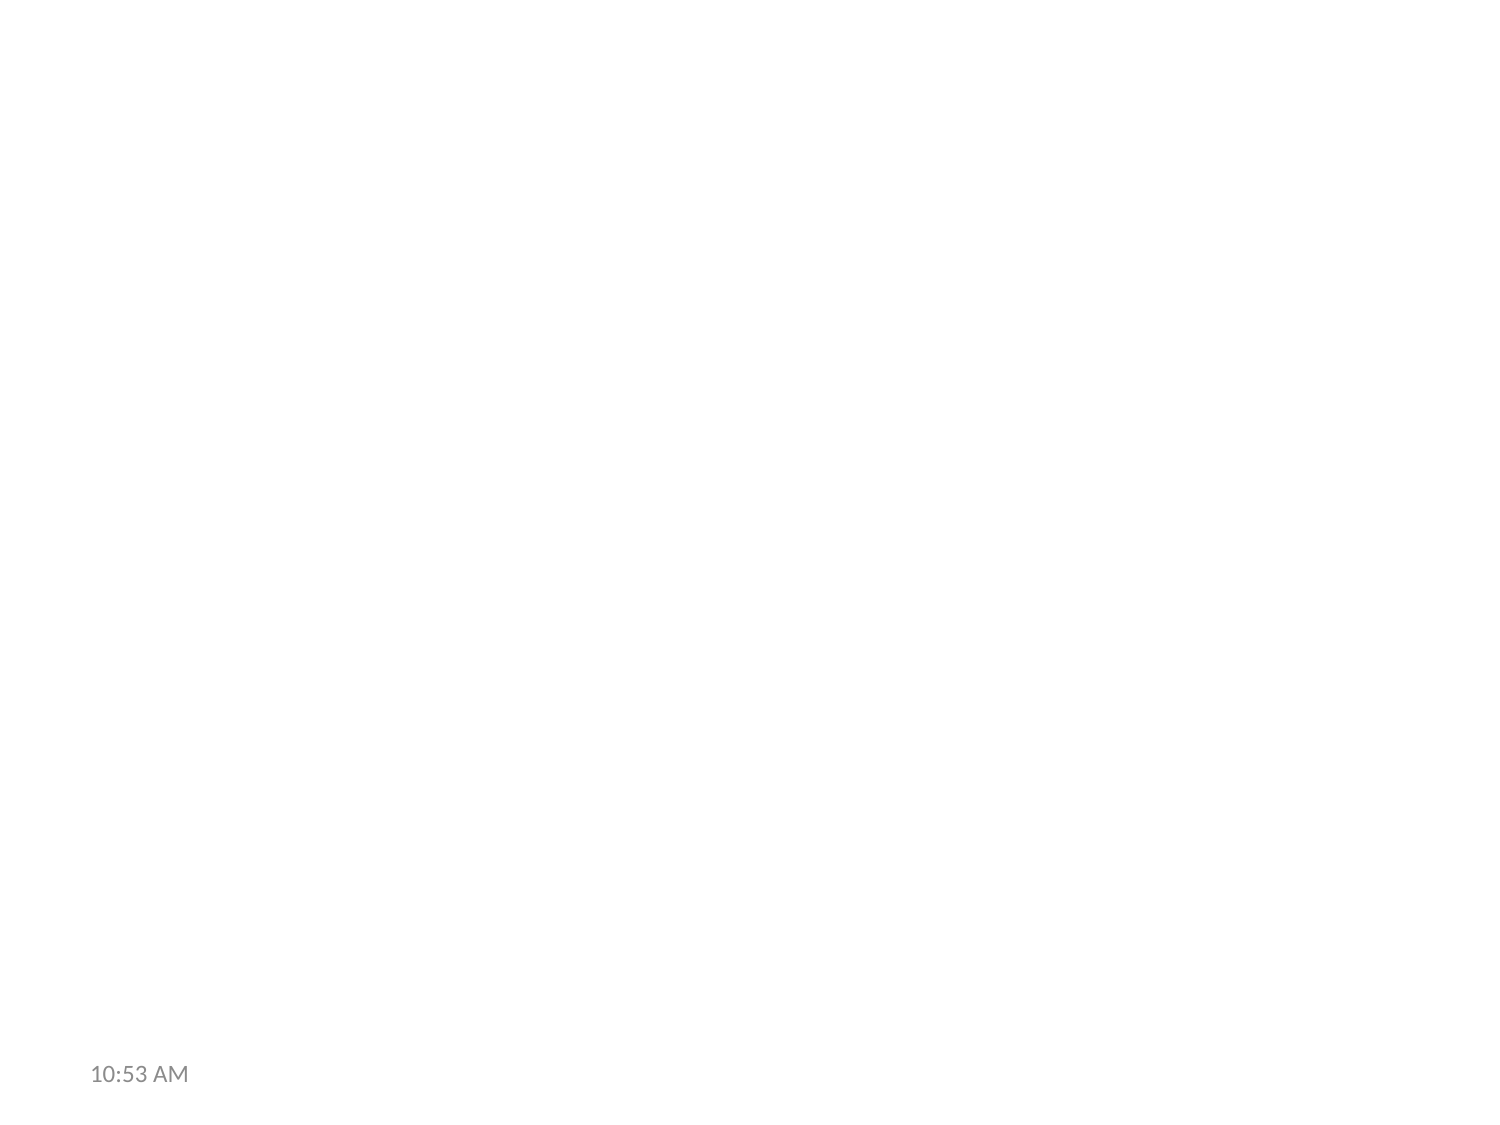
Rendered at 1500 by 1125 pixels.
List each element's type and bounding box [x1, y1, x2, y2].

slide_number [75, 1042, 425, 1103]
